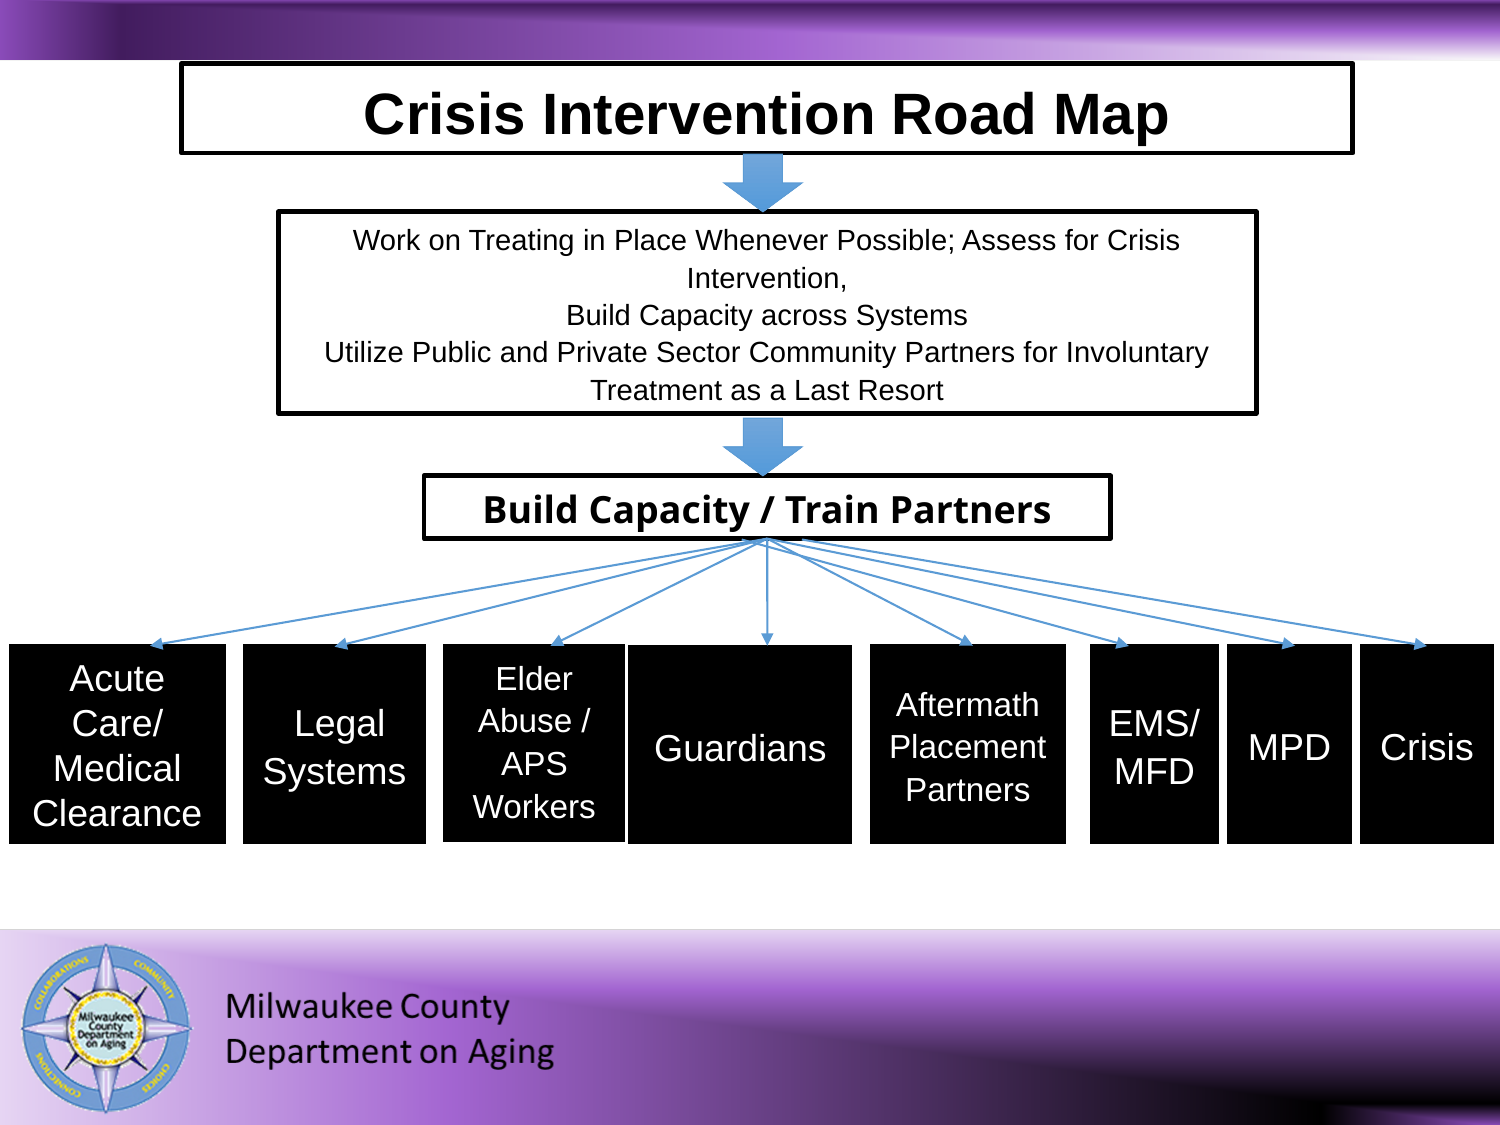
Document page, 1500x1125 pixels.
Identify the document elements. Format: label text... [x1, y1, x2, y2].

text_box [149, 535, 334, 646]
text_box MPD [1229, 647, 1350, 842]
text_box Crisis Intervention Road Map [181, 63, 1353, 154]
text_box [973, 535, 1295, 646]
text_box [550, 535, 767, 646]
text_box Elder Abuse / APS Workers [445, 647, 623, 840]
picture [0, 0, 1500, 1125]
text_box Legal Systems [245, 646, 424, 842]
text_box Acute Care/ Medical Clearance [11, 646, 224, 842]
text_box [1129, 539, 1427, 647]
text_box Aftermath Placement Partners [872, 647, 1064, 842]
text_box Guardians [630, 647, 851, 842]
text_box Work on Treating in Place Whenever Possible; Assess for Crisis Intervention, Build Capacity across Systems Utilize Public and Private Sector Community Partners for Involuntary Treatment as a Last Resort [278, 211, 1257, 414]
text_box Crisis [1362, 646, 1492, 842]
text_box Build Capacity / Train Partners [424, 475, 1111, 535]
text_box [768, 535, 973, 646]
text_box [768, 539, 1129, 647]
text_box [334, 535, 768, 647]
text_box [722, 417, 804, 477]
text_box EMS/ MFD [1092, 647, 1217, 842]
text_box [722, 153, 804, 213]
